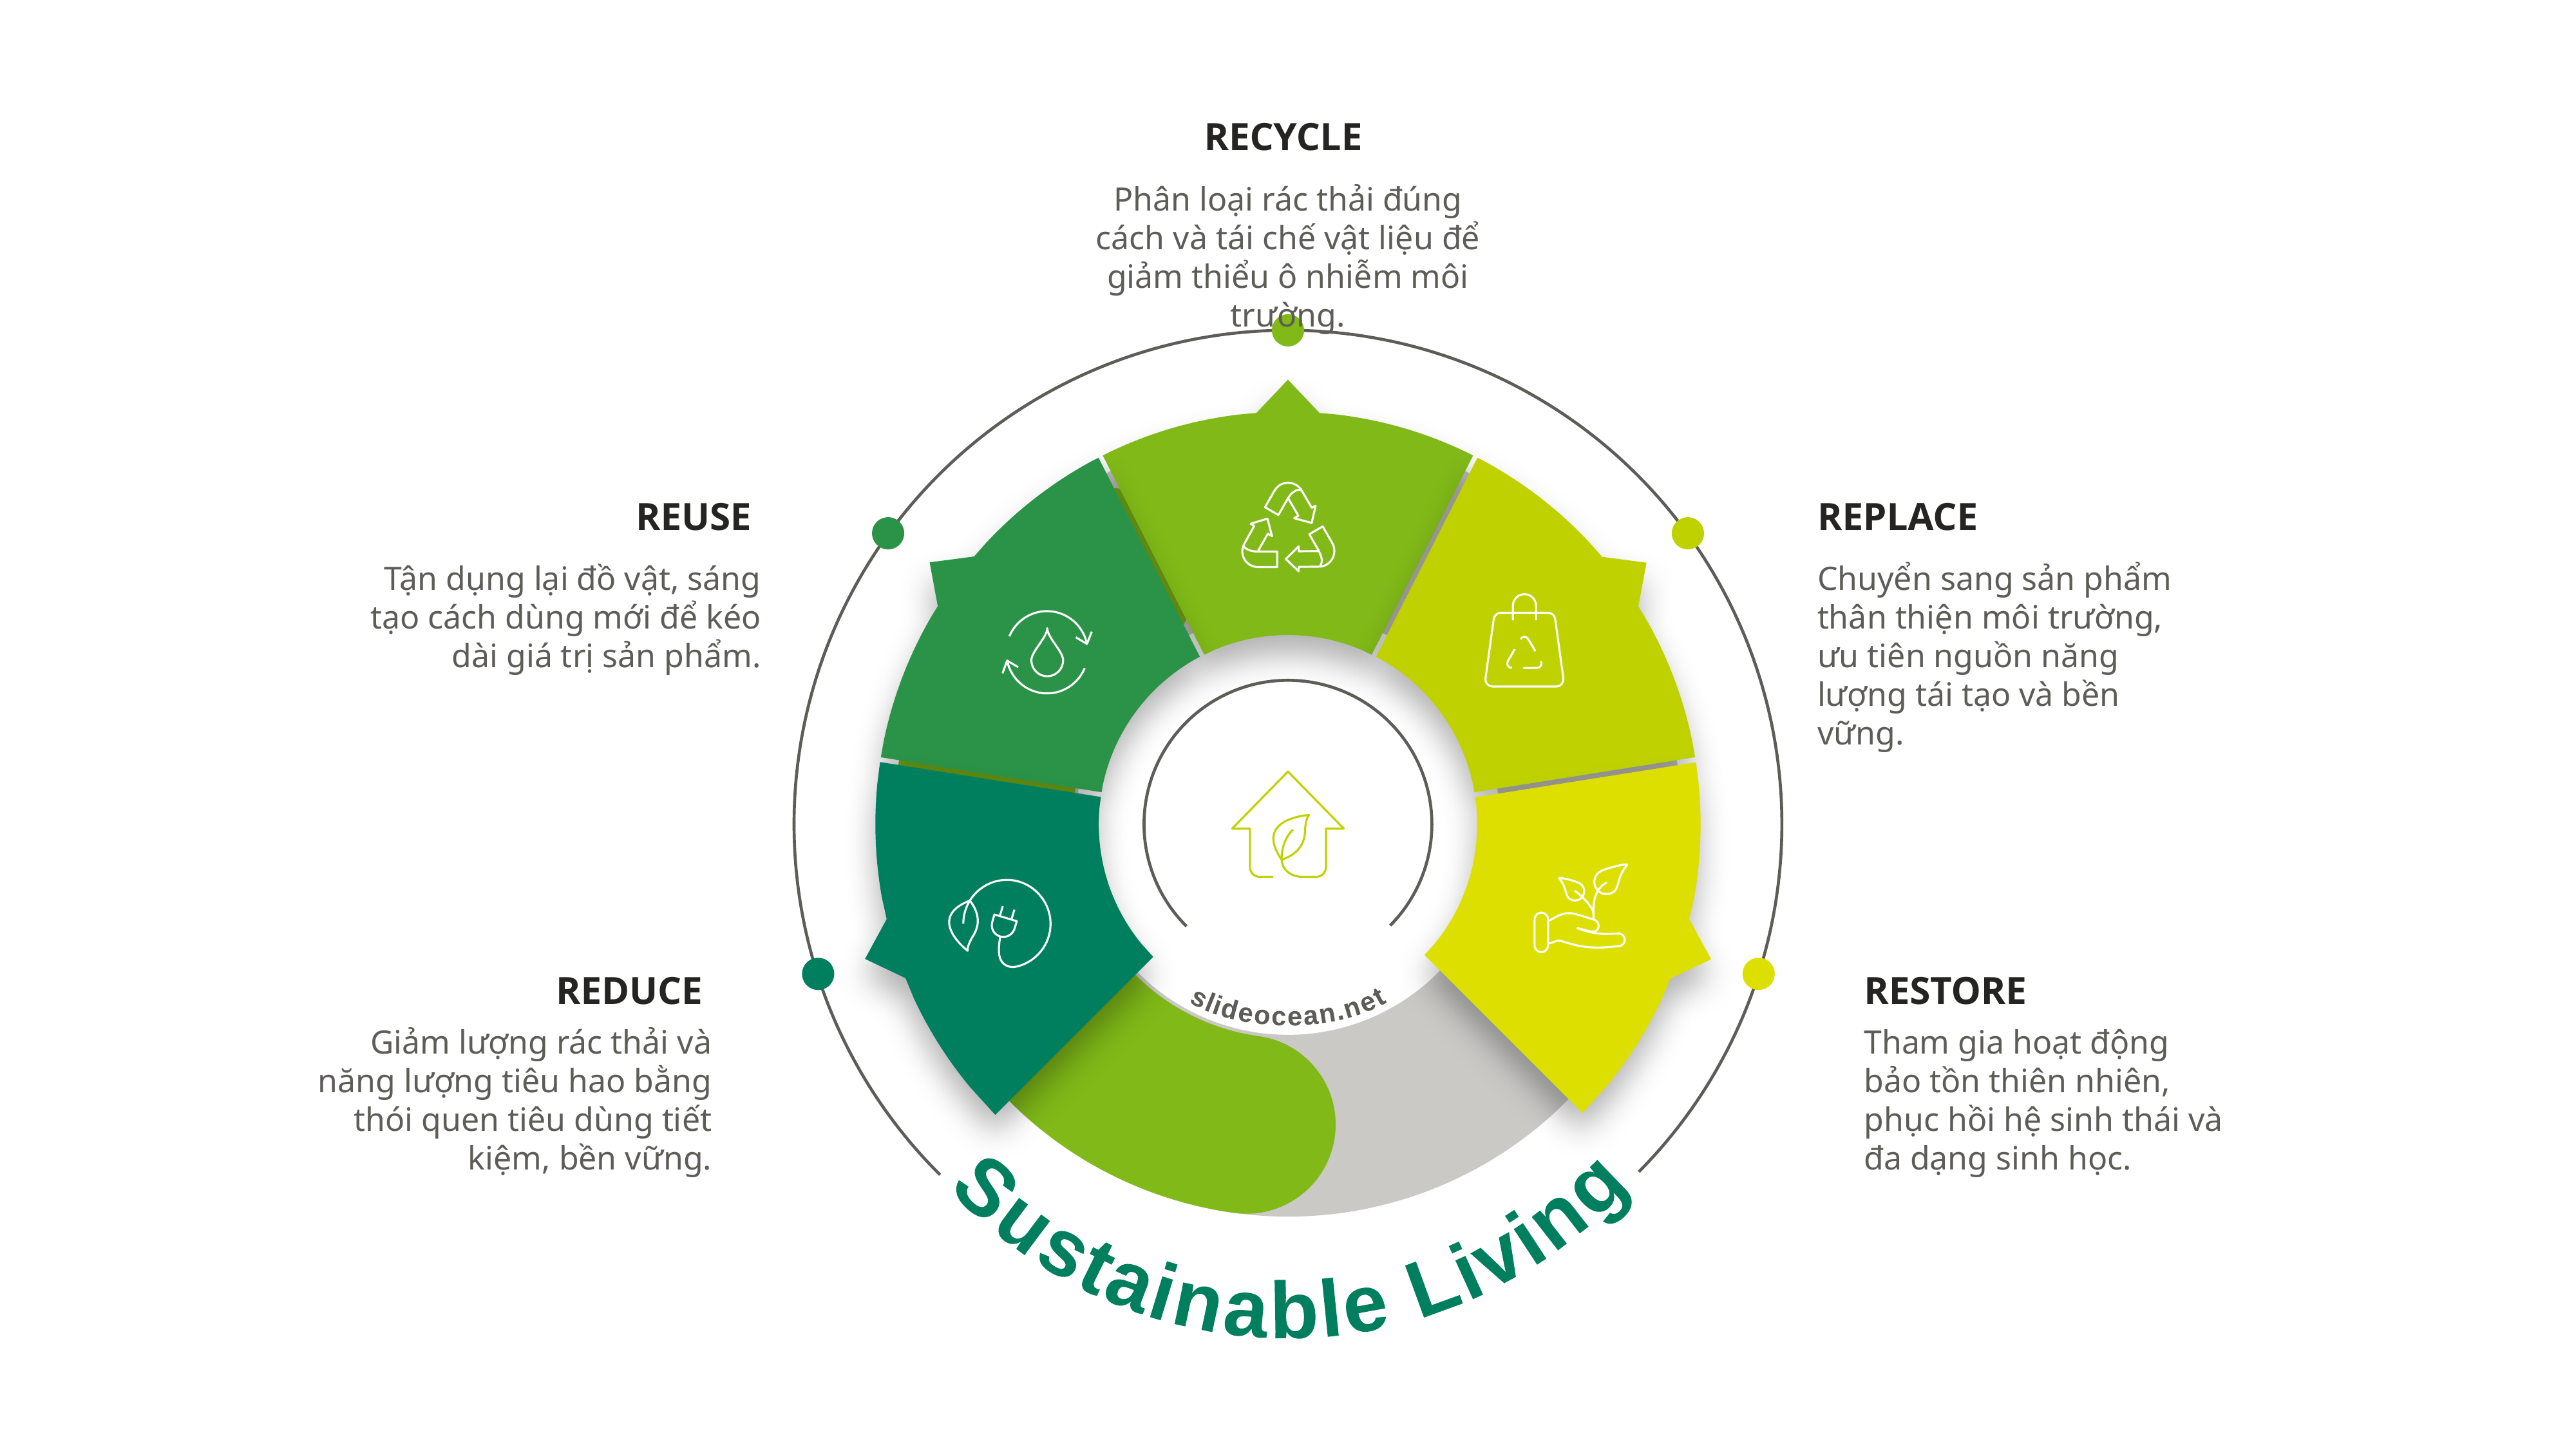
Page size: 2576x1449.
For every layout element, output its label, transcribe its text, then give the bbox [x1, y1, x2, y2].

text_box RESTORE [1854, 961, 2180, 1017]
text_box REDUCE [396, 961, 722, 1017]
text_box [1683, 516, 1705, 551]
text_box [871, 516, 893, 551]
text_box Giảm lượng rác thải và năng lượng tiêu hao bằng thói quen tiêu dùng tiết kiệm, bền vững. [300, 1017, 722, 1182]
text_box Phân loại rác thải đúng cách và tái chế vật liệu để giảm thiểu ô nhiễm môi trường. [1069, 173, 1507, 338]
text_box [793, 547, 893, 1122]
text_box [893, 428, 1683, 1217]
text_box [1273, 338, 1303, 348]
text_box Chuyển sang sản phẩm thân thiện môi trường, ưu tiên nguồn năng lượng tái tạo và bền vững. [1808, 553, 2210, 756]
text_box Tận dụng lại đồ vật, sáng tạo cách dùng mới để kéo dài giá trị sản phẩm. [332, 553, 771, 679]
text_box [800, 956, 836, 991]
text_box RECYCLE [1125, 108, 1451, 162]
text_box REPLACE [1808, 488, 2134, 542]
text_box [1683, 547, 1783, 1122]
text_box Tham gia hoạt động bảo tồn thiên nhiên, phục hồi hệ sinh thái và đa dạng sinh học. [1854, 1017, 2244, 1182]
text_box [1741, 956, 1776, 991]
text_box [991, 338, 1585, 428]
text_box REUSE [445, 488, 771, 542]
